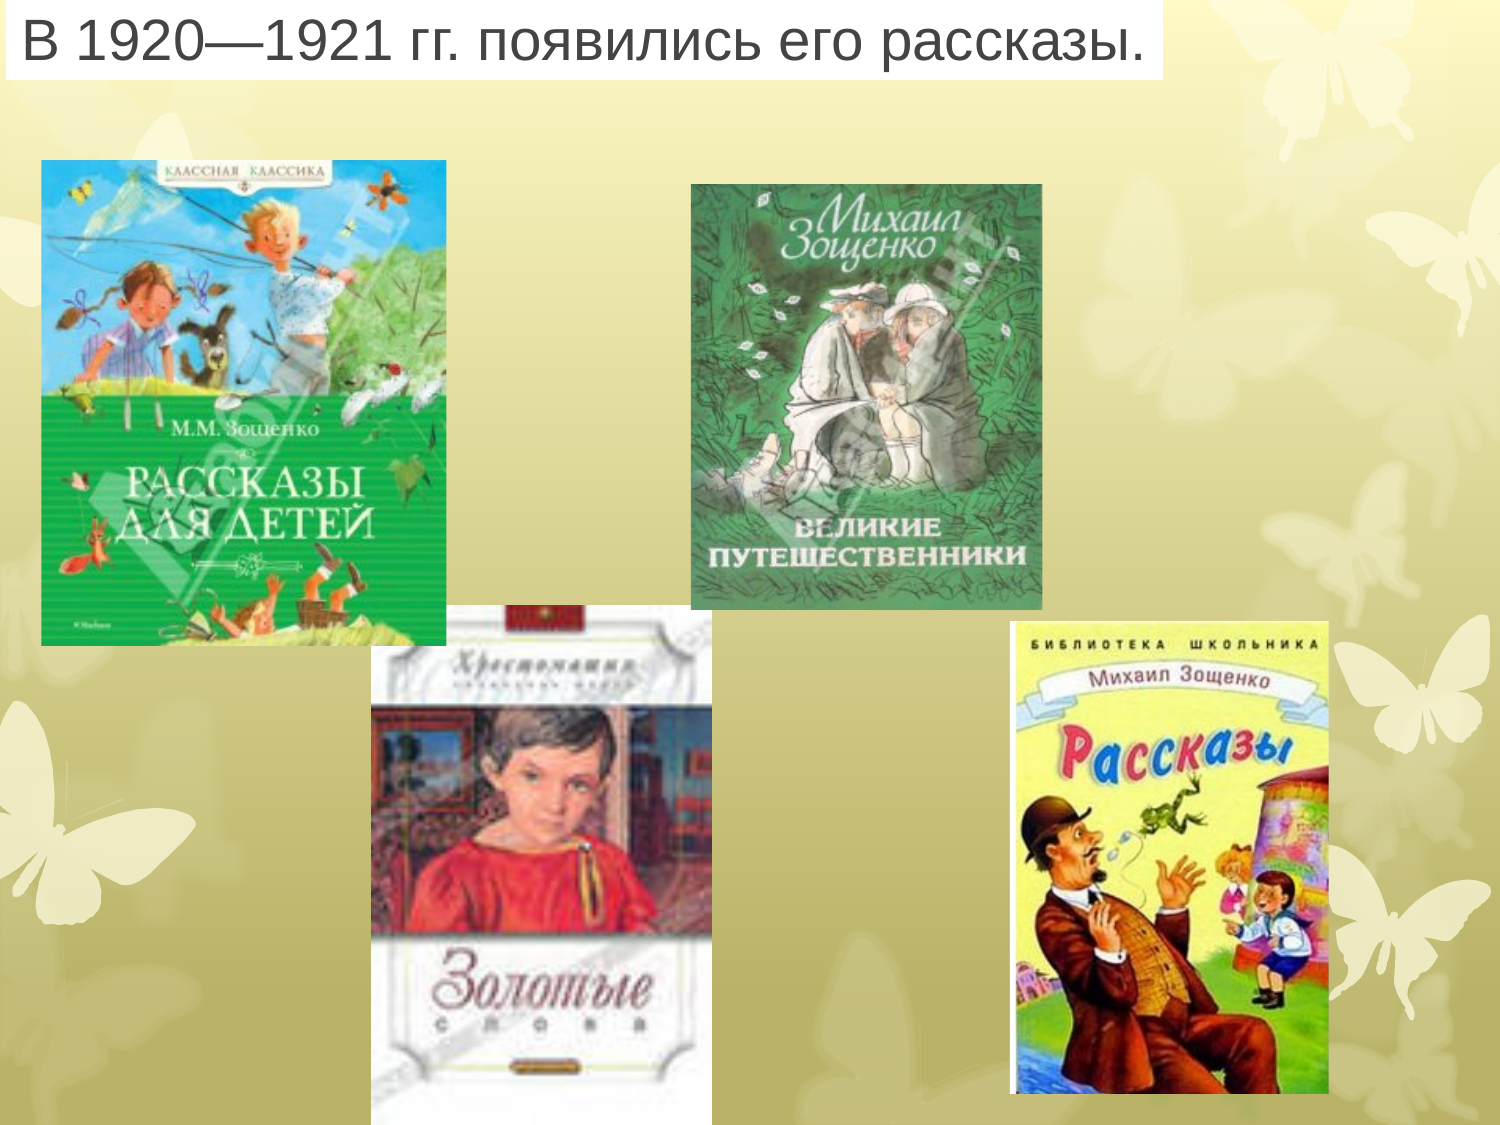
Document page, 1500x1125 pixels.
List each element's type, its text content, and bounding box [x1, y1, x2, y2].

picture [40, 160, 1043, 1125]
text_box В 1920—1921 гг. появились его рассказы. [5, 0, 1163, 80]
picture [1009, 621, 1330, 1095]
